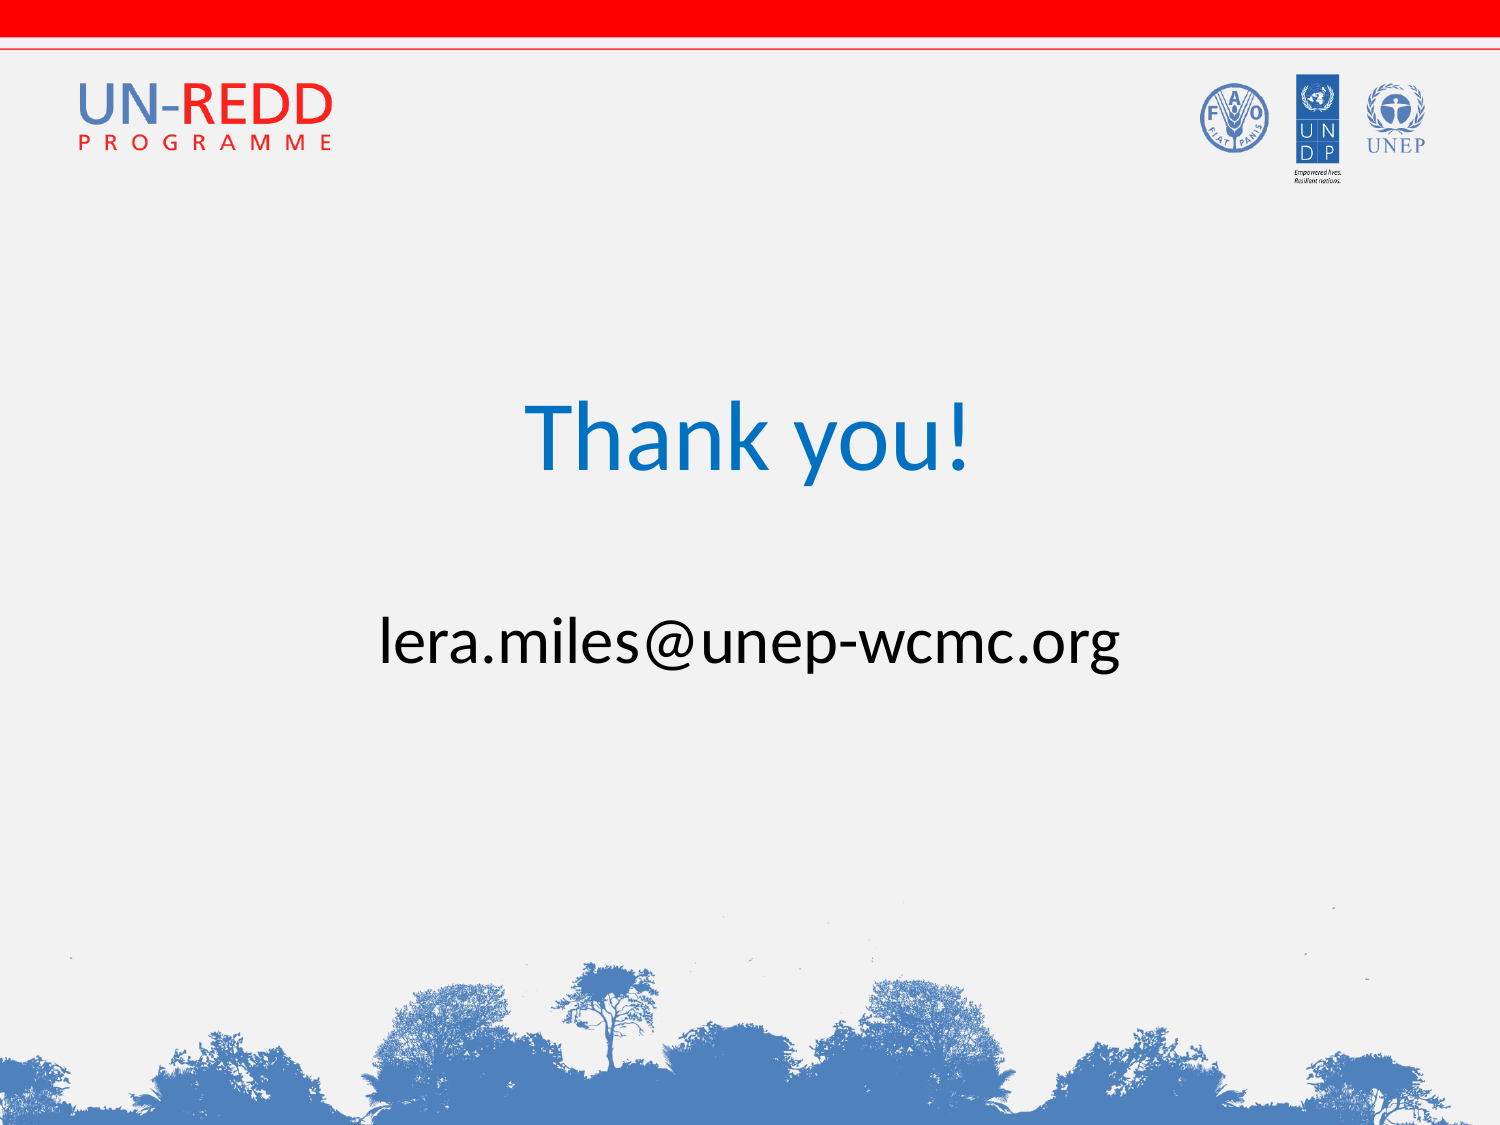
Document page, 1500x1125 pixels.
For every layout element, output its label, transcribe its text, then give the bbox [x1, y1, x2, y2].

list Thank you! lera.miles@unep-wcmc.org [75, 262, 1425, 1005]
picture [1200, 74, 1425, 193]
picture [0, 821, 1500, 1125]
picture [74, 74, 345, 155]
